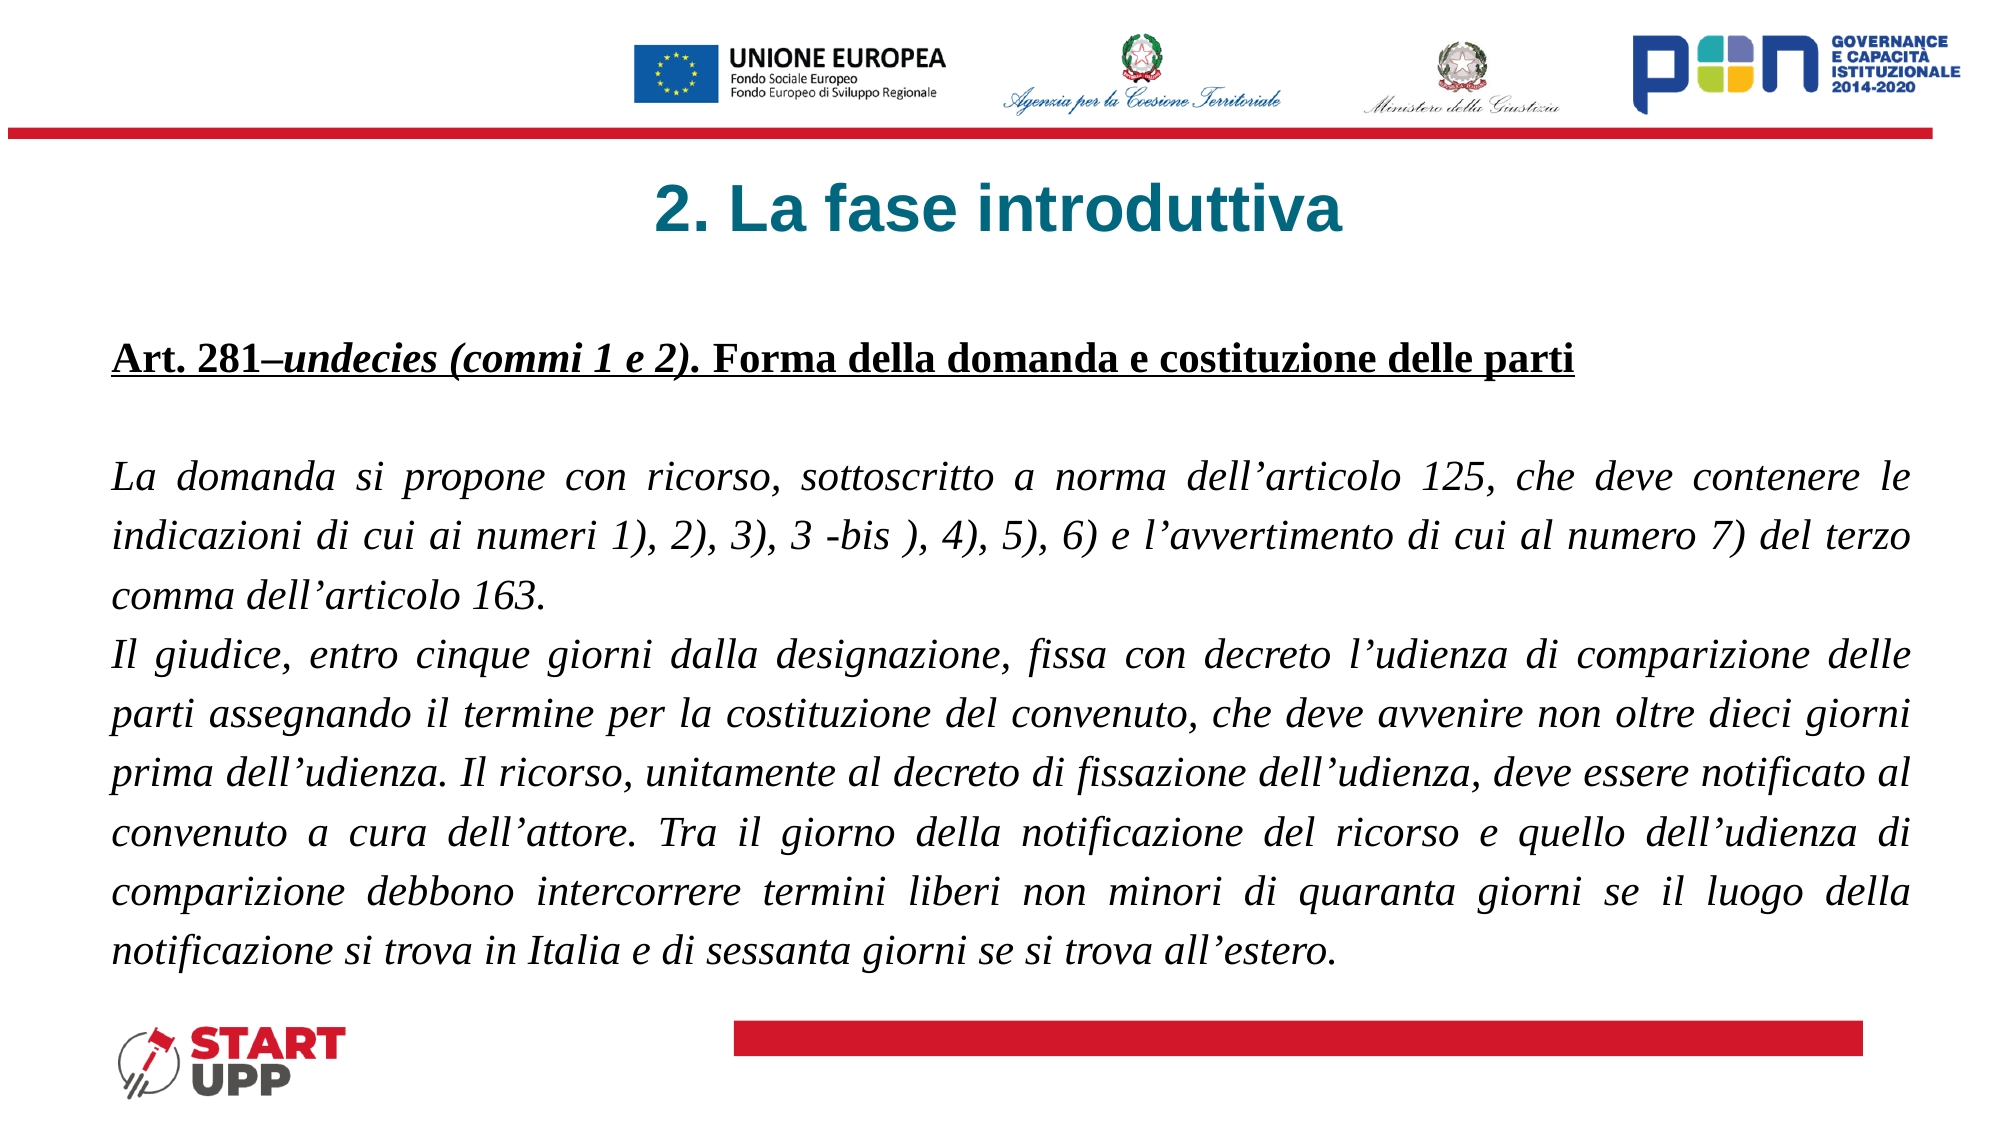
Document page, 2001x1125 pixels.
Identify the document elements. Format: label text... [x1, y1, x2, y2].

title 2. La fase introduttiva [67, 144, 1932, 271]
picture [612, 24, 1972, 119]
picture [114, 1019, 351, 1103]
list Art. 281–undecies (commi 1 e 2). Forma della domanda e costituzione delle parti La domanda si propone con ricorso, sottoscritto a norma dell’articolo 125, che deve contenere le indicazioni di cui ai numeri 1), 2), 3), 3 -bis ), 4), 5), 6) e l’avvertimento di cui al numero 7) del terzo comma dell’articolo 163. Il giudice, entro cinque giorni dalla designazione, fissa con decreto l’udienza di comparizione delle parti assegnando il termine per la costituzione del convenuto, che deve avvenire non oltre dieci giorni prima dell’udienza. Il ricorso, unitamente al decreto di fissazione dell’udienza, deve essere notificato al convenuto a cura dell’attore. Tra il giorno della notificazione del ricorso e quello dell’udienza di comparizione debbono intercorrere termini liberi non minori di quaranta giorni se il luogo della notificazione si trova in Italia e di sessanta giorni se si trova all’estero. [67, 301, 1933, 1000]
